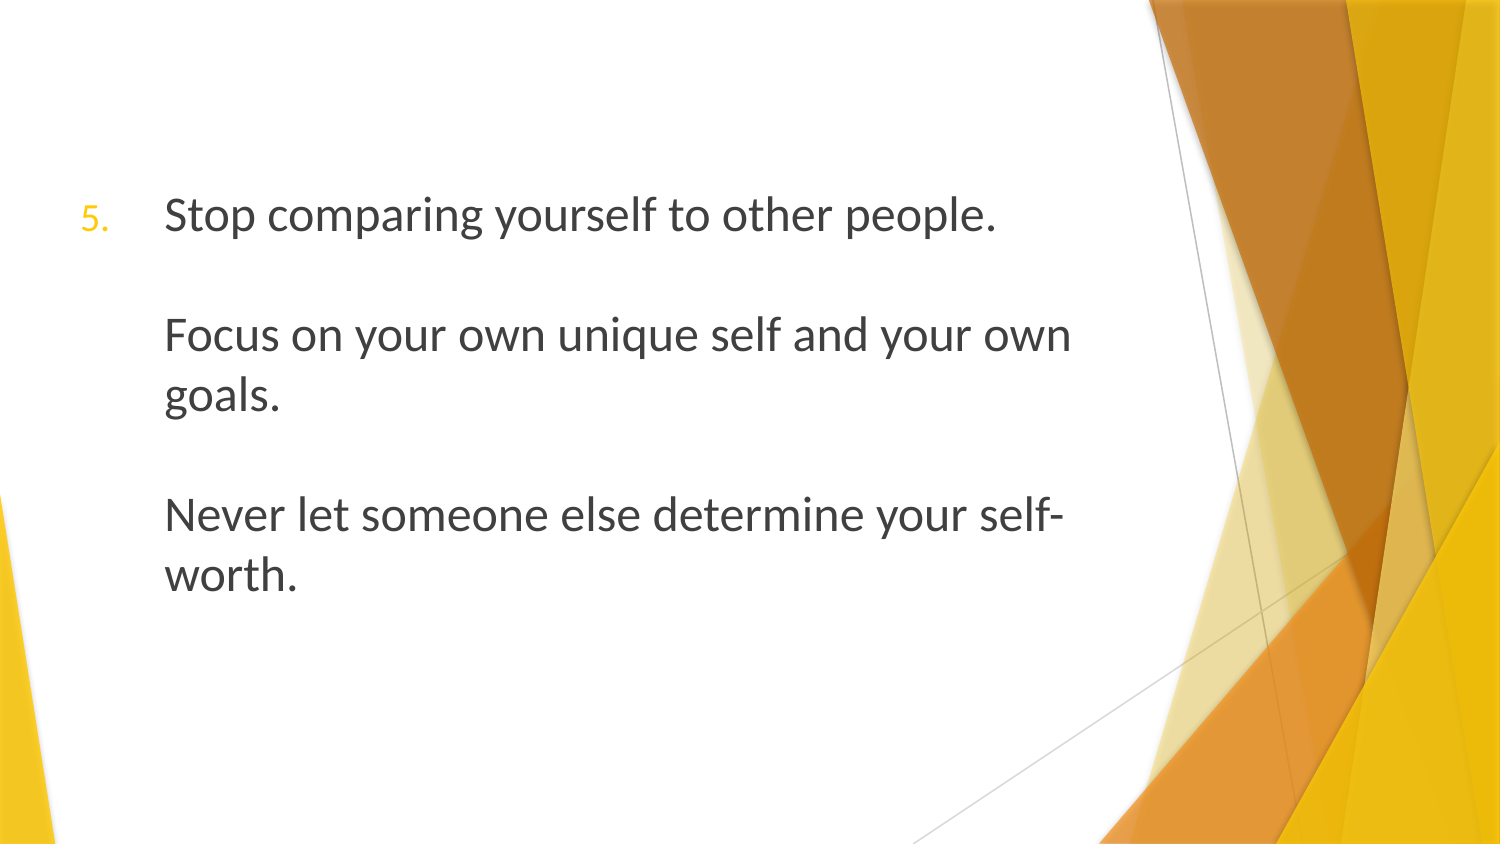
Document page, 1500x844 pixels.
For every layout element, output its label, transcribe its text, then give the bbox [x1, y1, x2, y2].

list Stop comparing yourself to other people. Focus on your own unique self and your own goals. Never let someone else determine your self-worth. [64, 173, 1188, 647]
